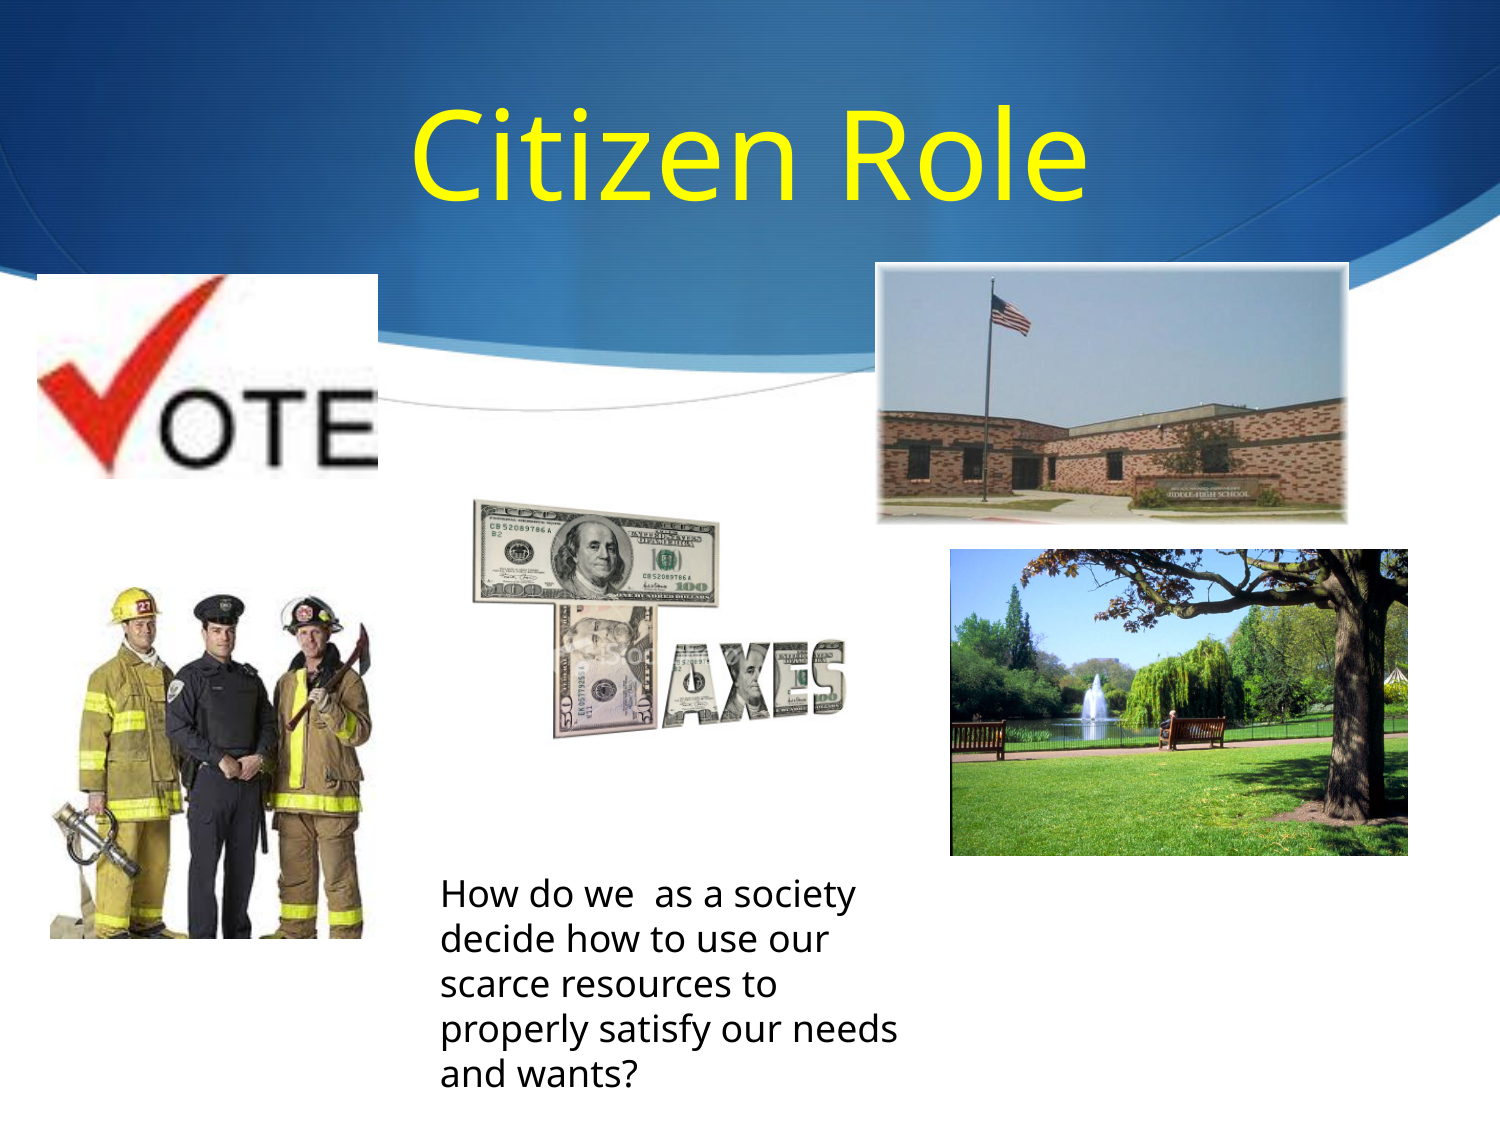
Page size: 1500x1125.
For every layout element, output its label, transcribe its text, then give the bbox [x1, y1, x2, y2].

text_box How do we as a society decide how to use our scarce resources to properly satisfy our needs and wants? [424, 862, 938, 1103]
title Citizen Role [75, 56, 1425, 245]
picture [0, 0, 1500, 1125]
